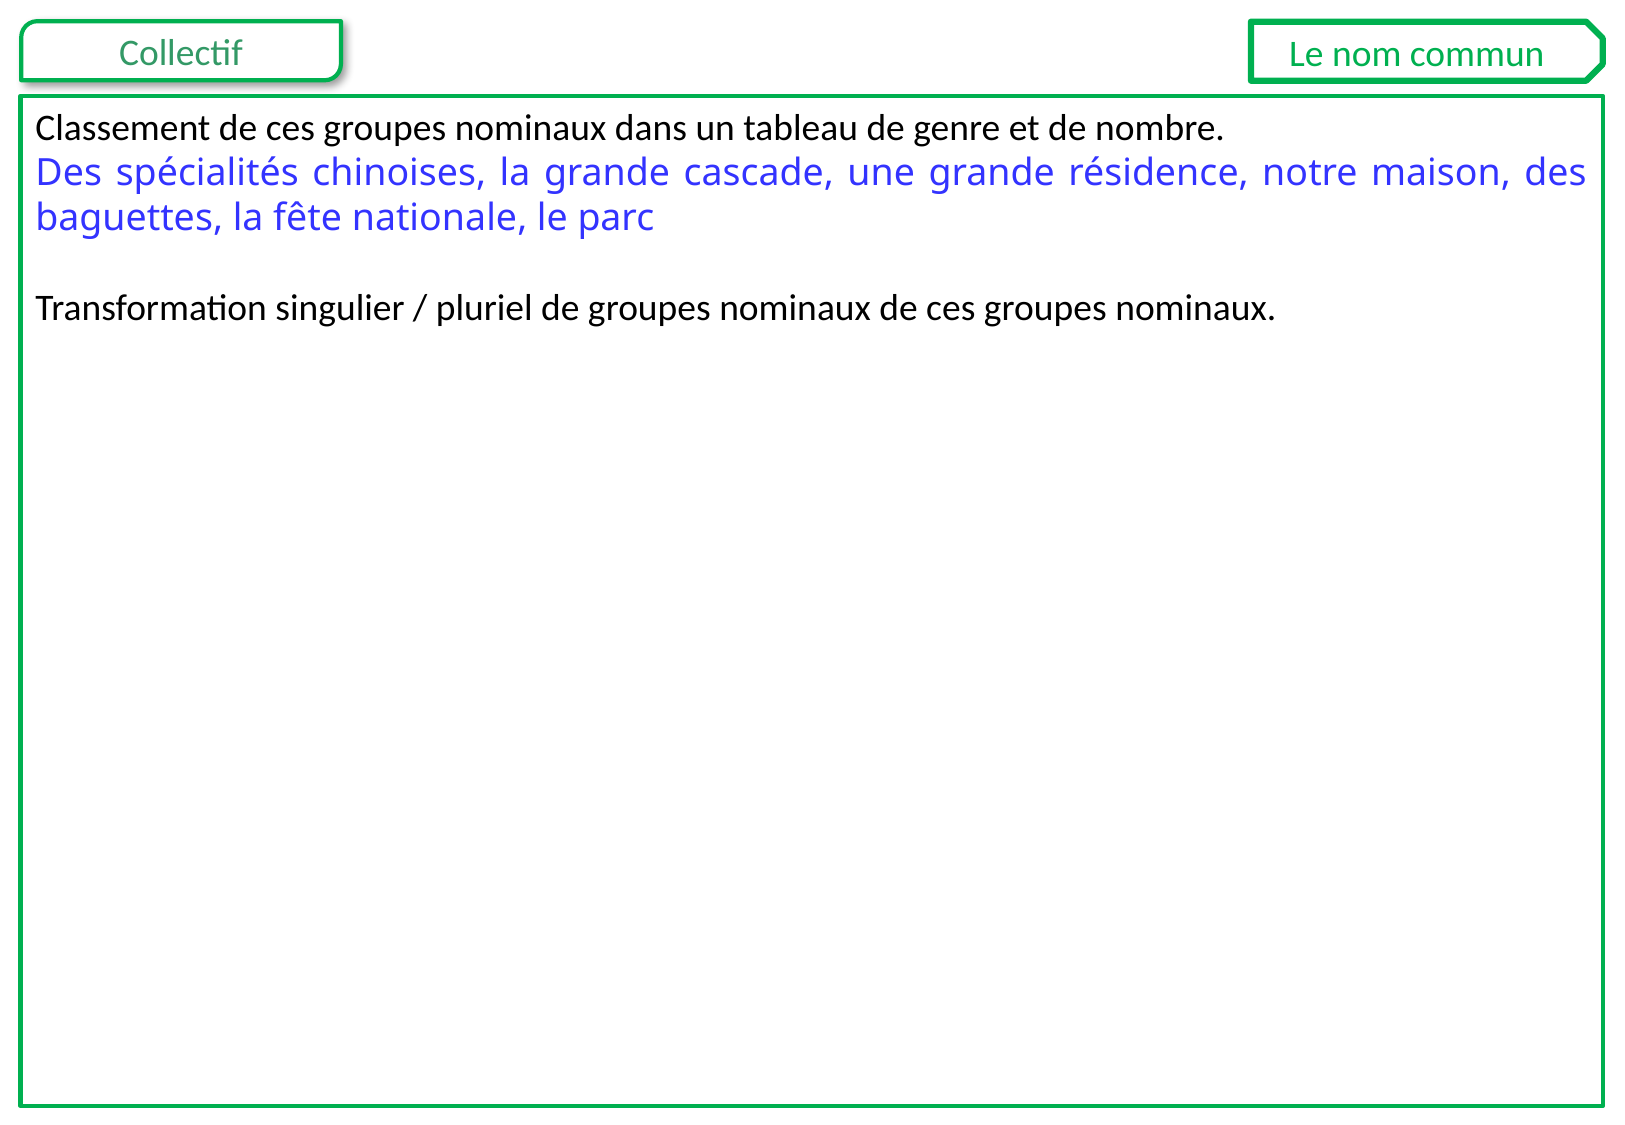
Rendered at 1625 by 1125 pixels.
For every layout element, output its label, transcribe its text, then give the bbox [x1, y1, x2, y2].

list Le nom commun [1250, 21, 1584, 81]
list Classement de ces groupes nominaux dans un tableau de genre et de nombre. Des spécialités chinoises, la grande cascade, une grande résidence, notre maison, des baguettes, la fête nationale, le parc Transformation singulier / pluriel de groupes nominaux de ces groupes nominaux. [18, 94, 1605, 1108]
